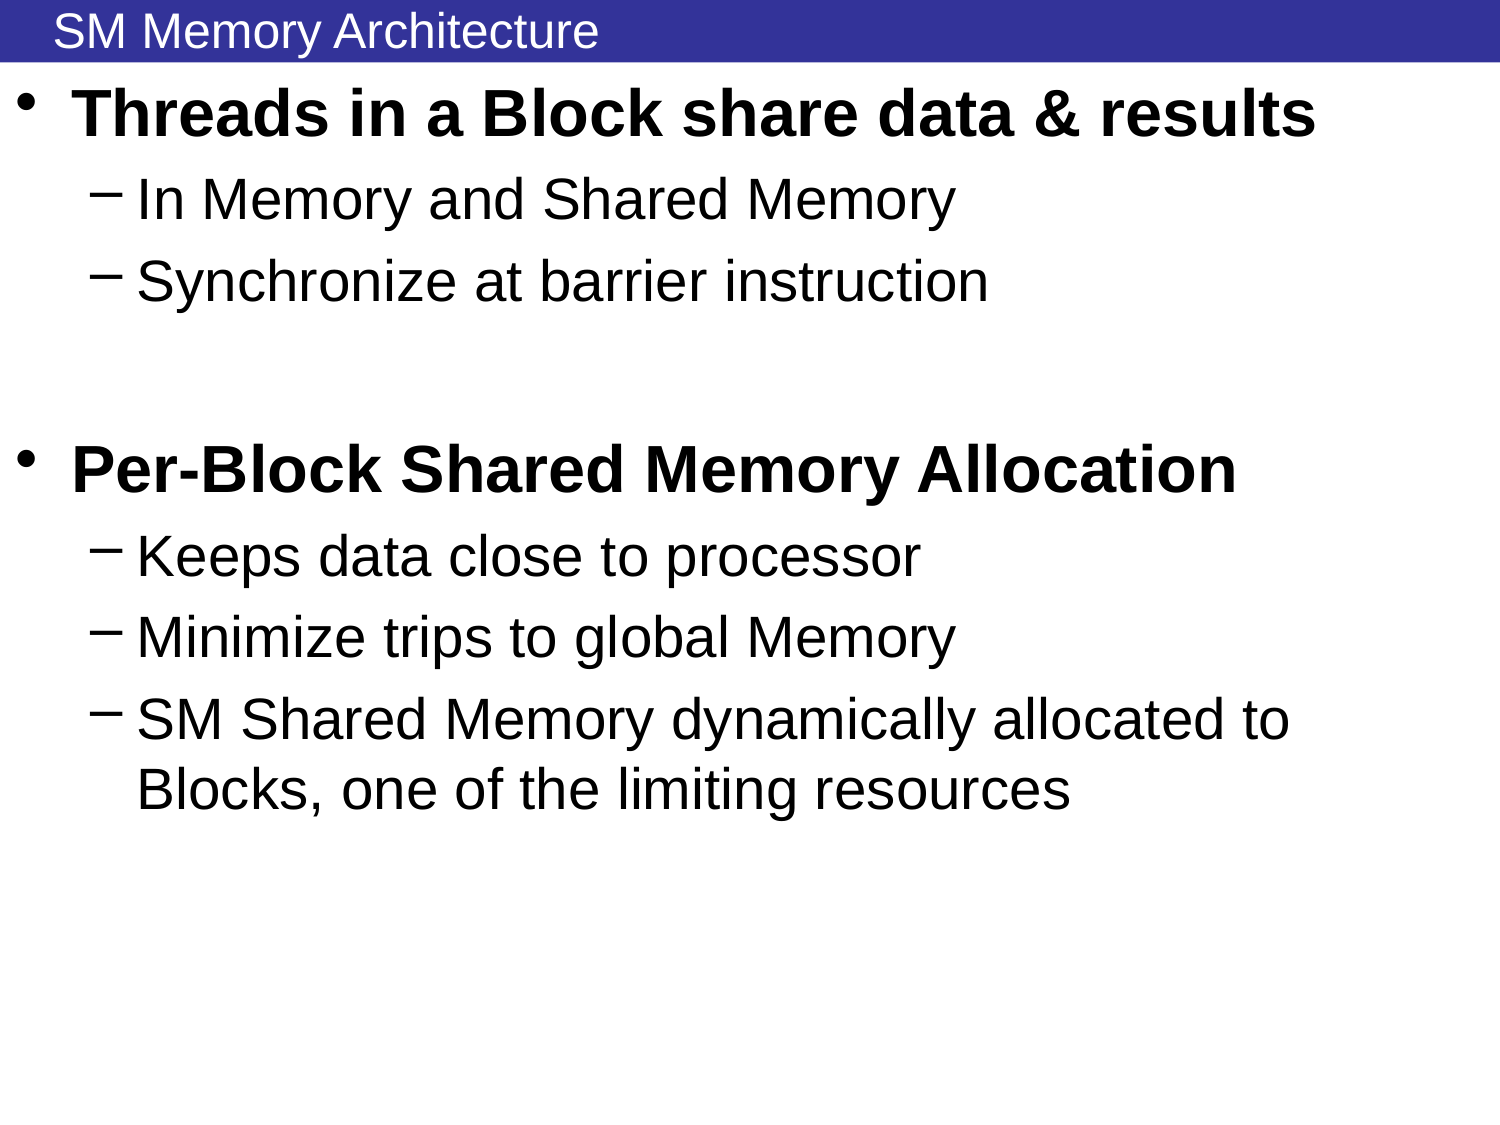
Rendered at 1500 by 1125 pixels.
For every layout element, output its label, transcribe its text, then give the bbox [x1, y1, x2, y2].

title SM Memory Architecture [37, 7, 1426, 51]
list Threads in a Block share data & results In Memory and Shared Memory Synchronize at barrier instruction Per-Block Shared Memory Allocation Keeps data close to processor Minimize trips to global Memory SM Shared Memory dynamically allocated to Blocks, one of the limiting resources [0, 62, 1500, 1125]
